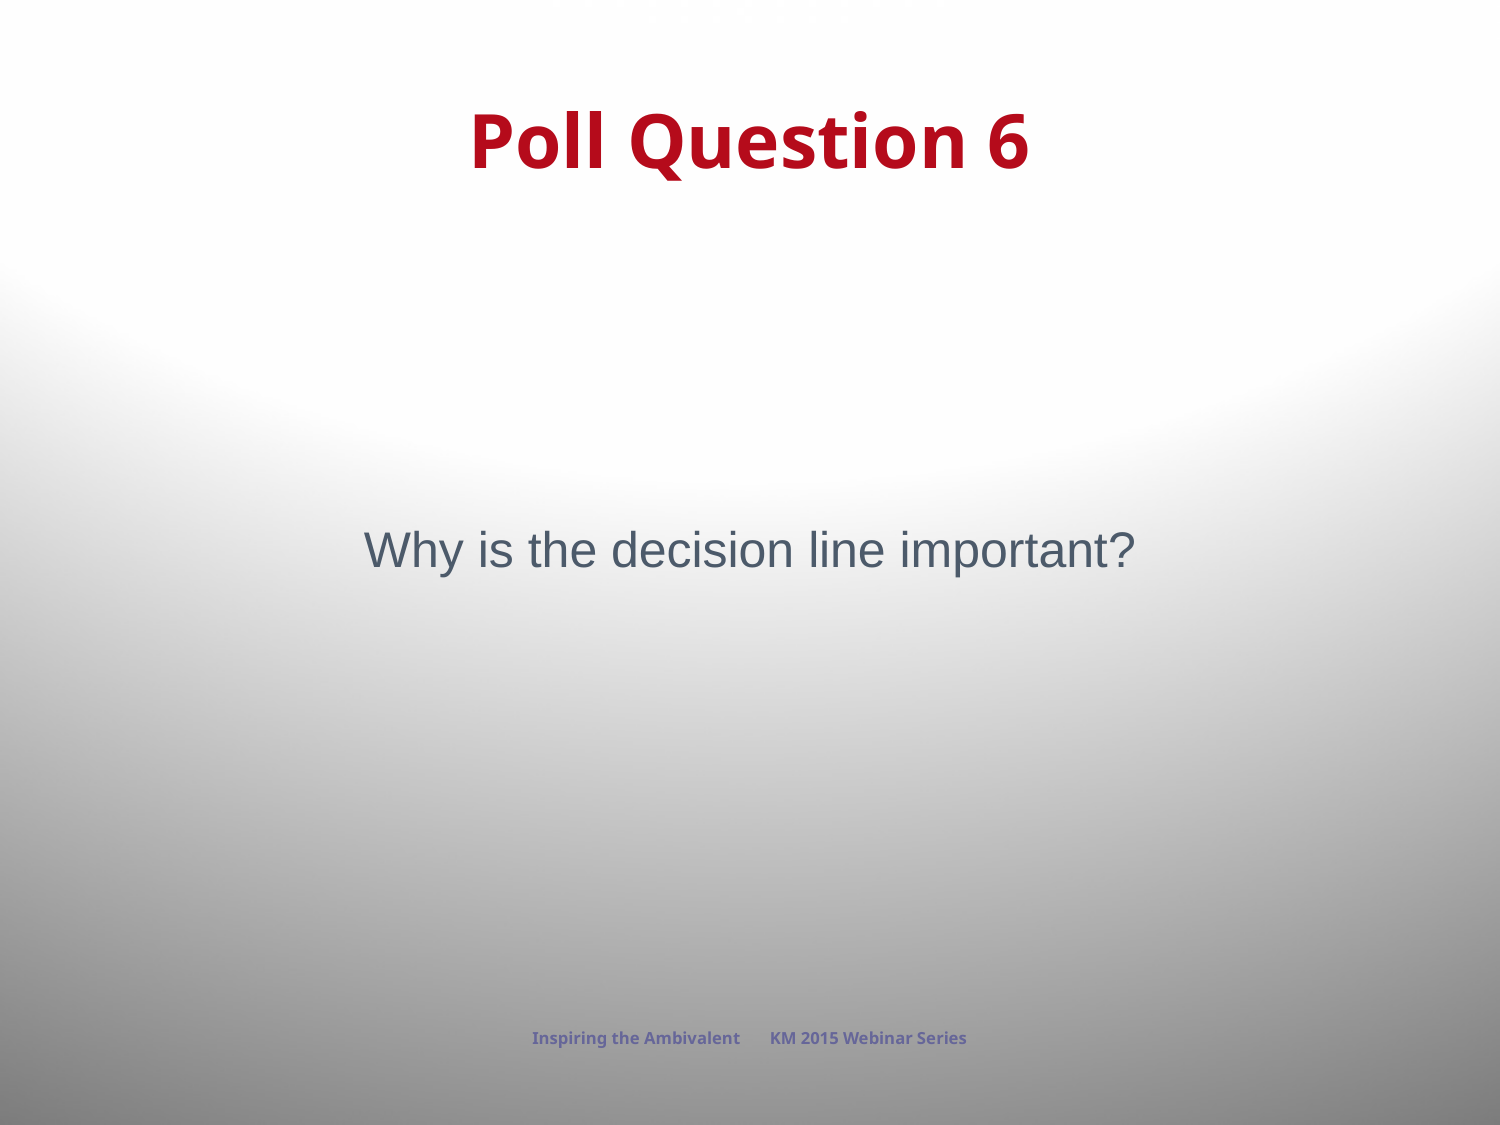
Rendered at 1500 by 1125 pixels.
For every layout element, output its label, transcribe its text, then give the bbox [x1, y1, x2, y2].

list Why is the decision line important? [53, 483, 1447, 642]
title Poll Question 6 [75, 45, 1425, 233]
picture [0, 0, 1500, 1125]
footer Inspiring the Ambivalent KM 2015 Webinar Series [512, 1024, 988, 1103]
